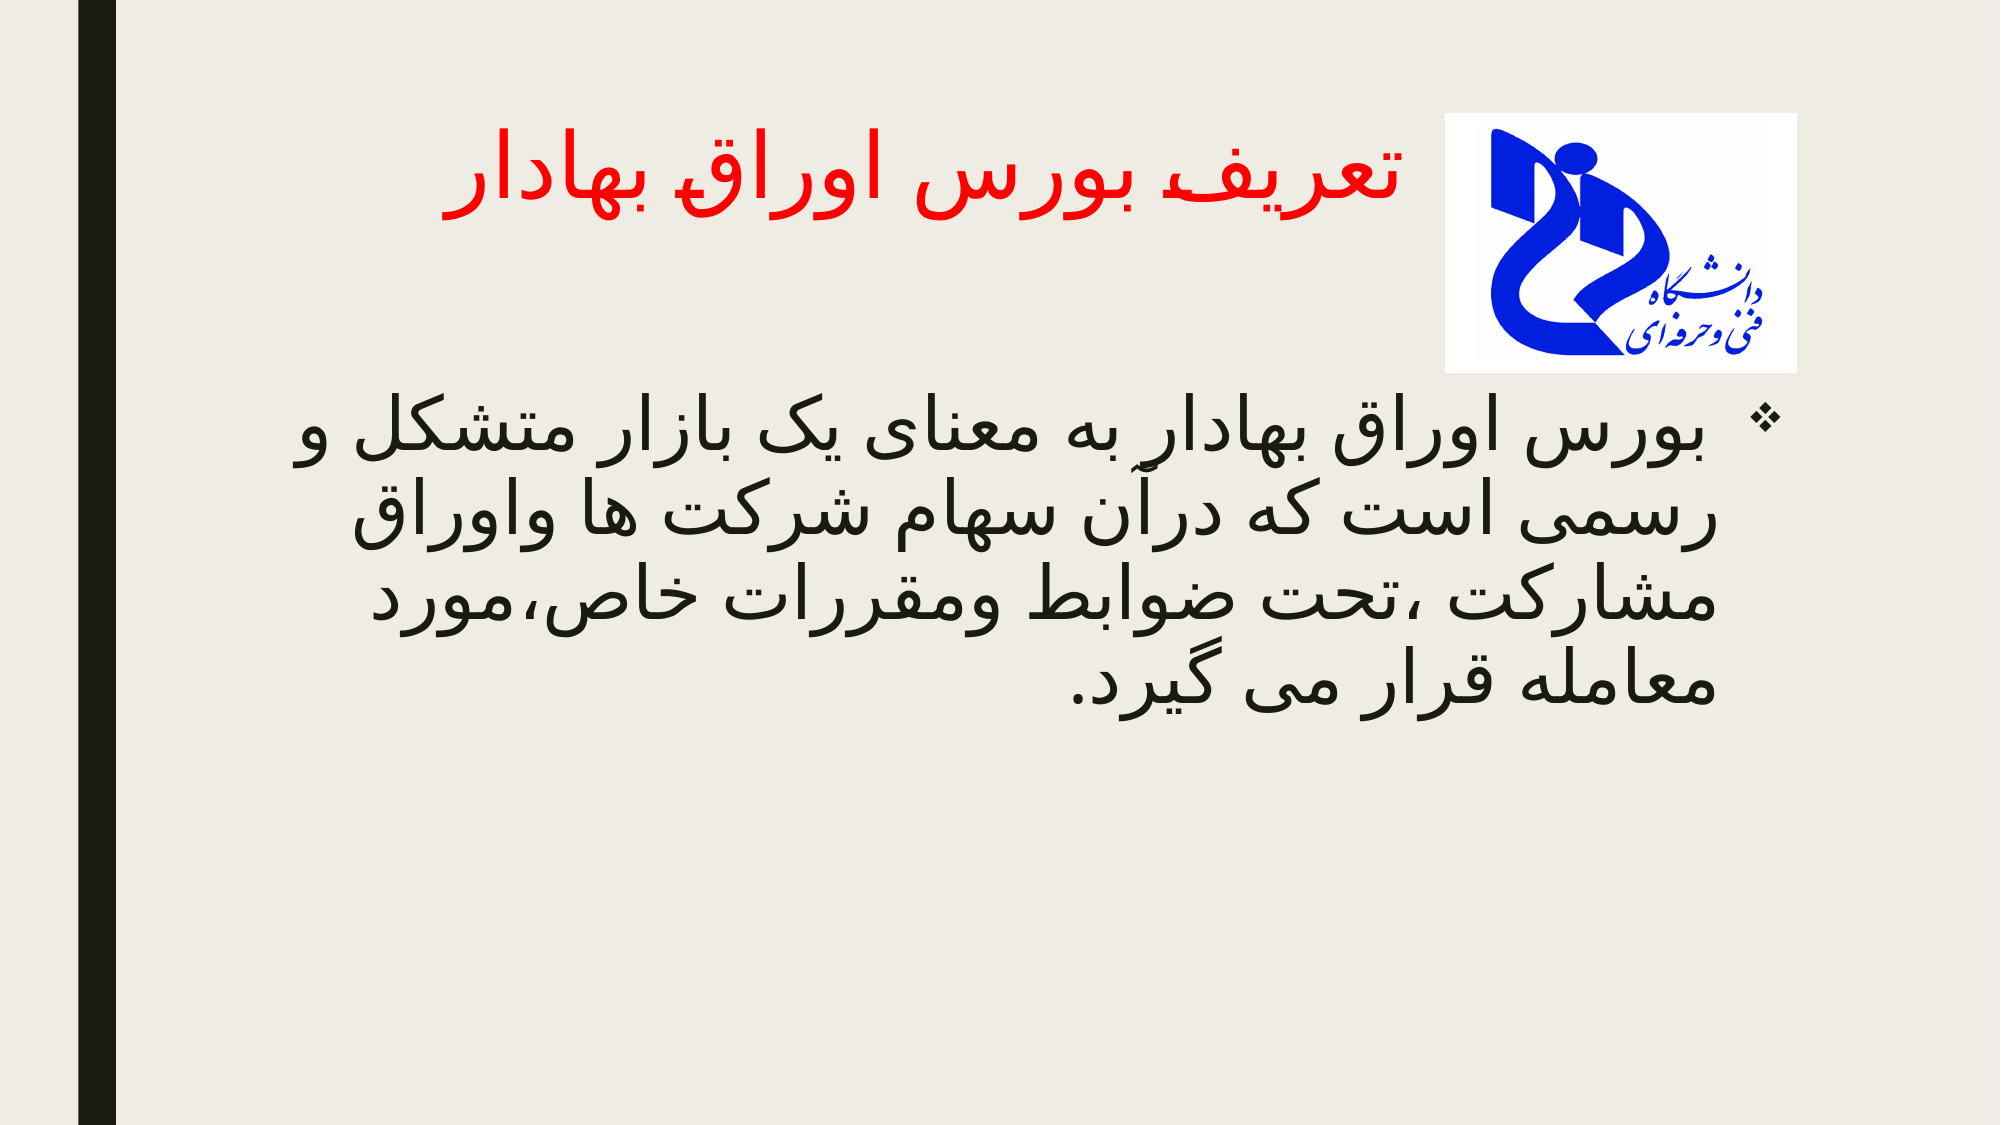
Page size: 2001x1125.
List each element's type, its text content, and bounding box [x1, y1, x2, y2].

picture [1444, 112, 1800, 375]
title تعریف بورس اوراق بهادار [225, 112, 1444, 357]
list بورس اوراق بهادار به معنای یک بازار متشکل و رسمی است که درآن سهام شرکت ها واوراق مشارکت ،تحت ضوابط ومقررات خاص،مورد معامله قرار می گیرد. [225, 375, 1800, 963]
